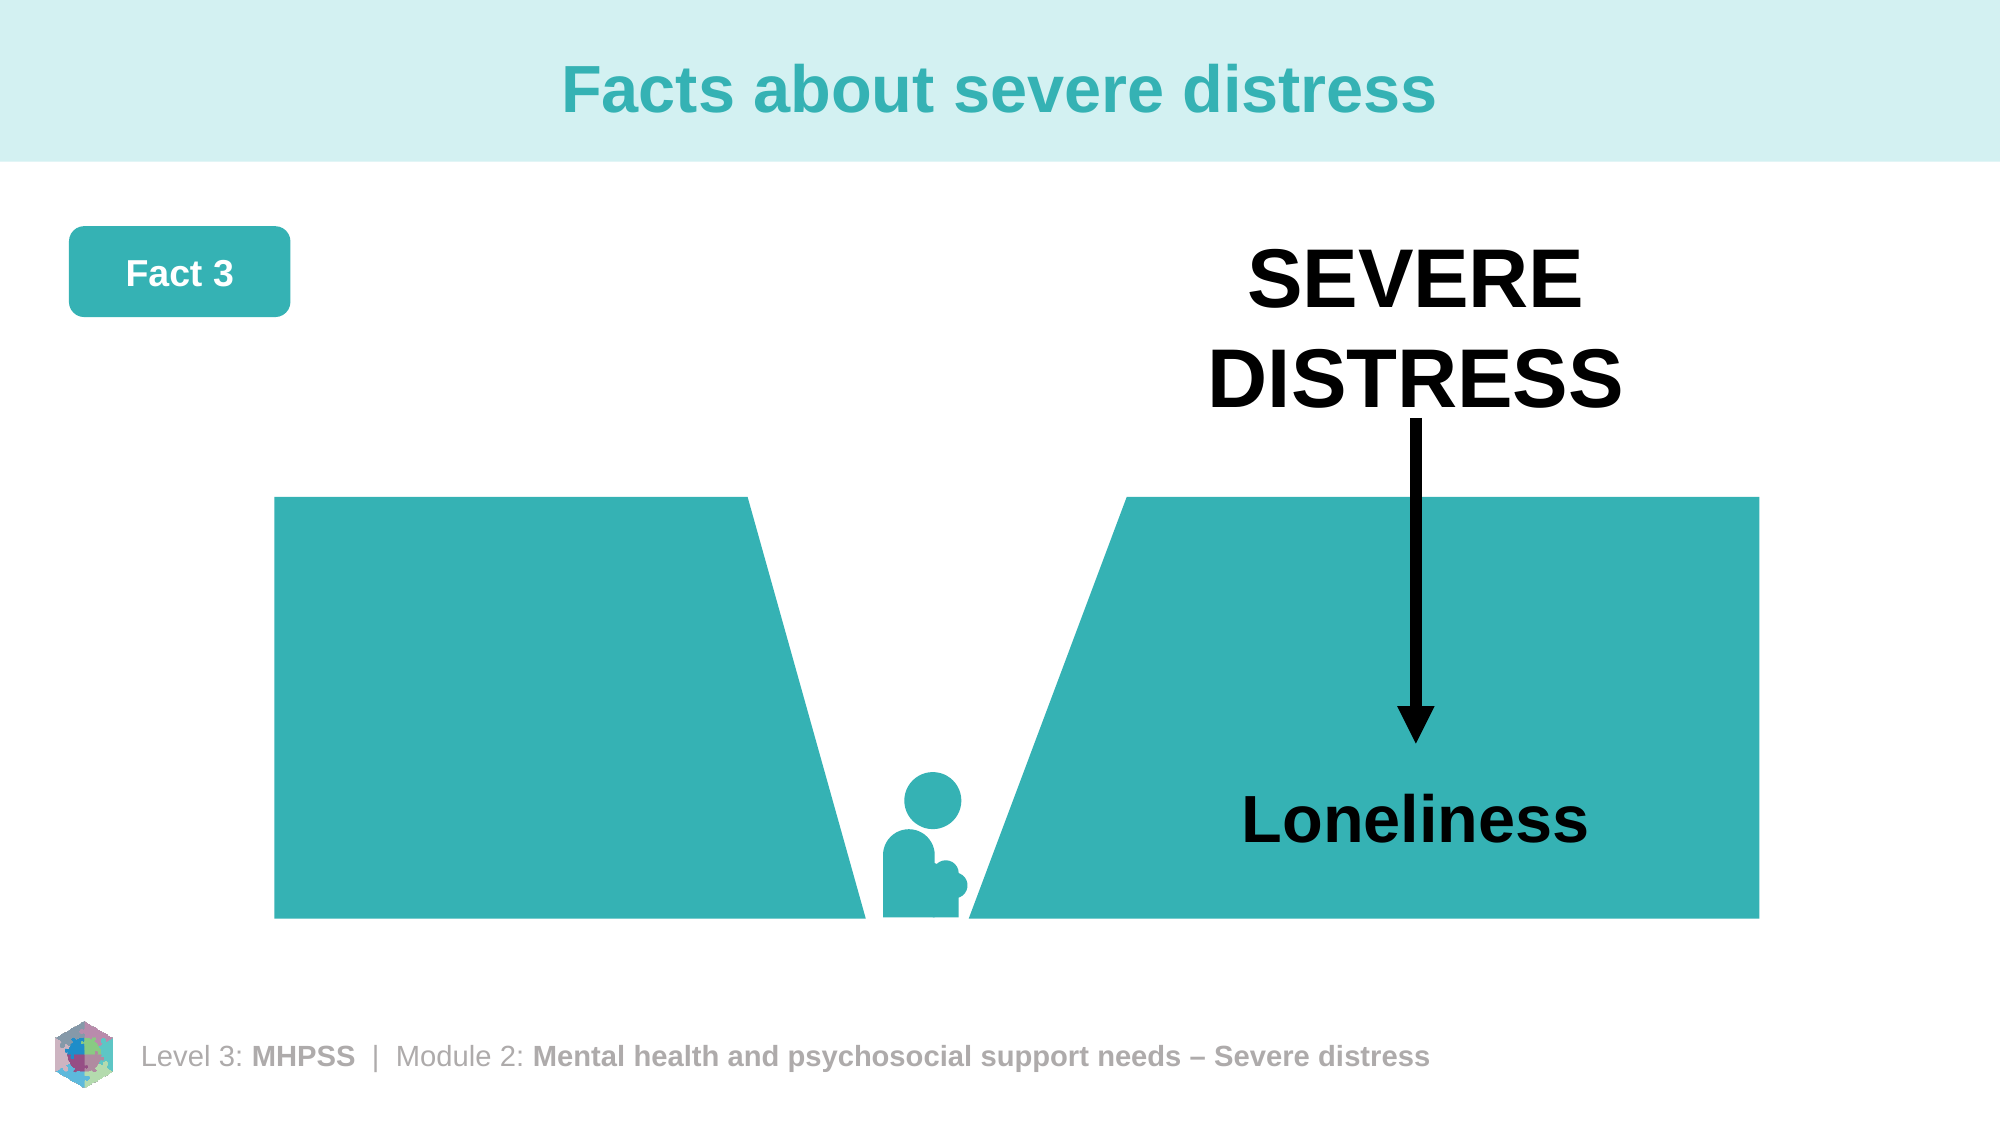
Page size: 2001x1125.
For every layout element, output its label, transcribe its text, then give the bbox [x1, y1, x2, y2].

picture [55, 1021, 113, 1088]
text_box [274, 496, 866, 919]
text_box Loneliness [1209, 726, 1623, 905]
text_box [882, 771, 972, 918]
text_box Fact 3 [68, 226, 291, 318]
text_box [976, 496, 1760, 919]
text_box SEVERE DISTRESS [1156, 253, 1676, 396]
title Facts about severe distress [137, 19, 1863, 163]
